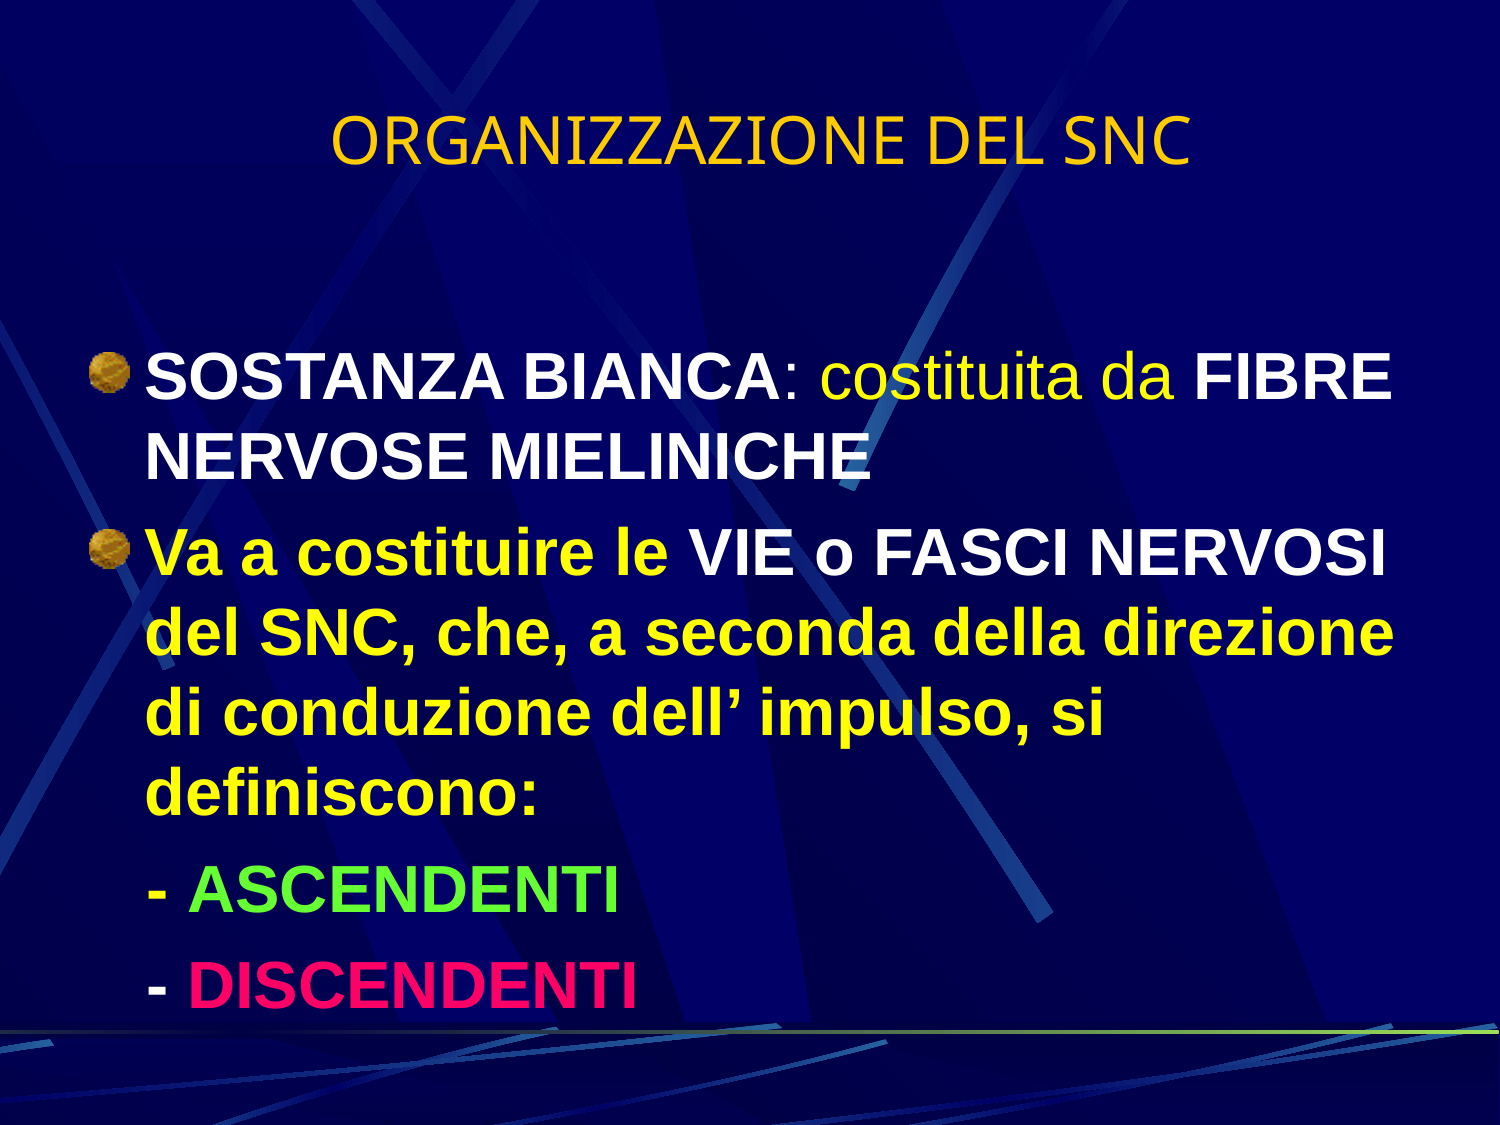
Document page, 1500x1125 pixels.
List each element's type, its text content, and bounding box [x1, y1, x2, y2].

picture [89, 529, 130, 569]
title ORGANIZZAZIONE DEL SNC [123, 89, 1399, 186]
picture [89, 352, 130, 393]
list SOSTANZA BIANCA: costituita da FIBRE NERVOSE MIELINICHE Va a costituire le VIE o FASCI NERVOSI del SNC, che, a seconda della direzione di conduzione dell’ impulso, si definiscono: - ASCENDENTI - DISCENDENTI [75, 324, 1463, 1125]
